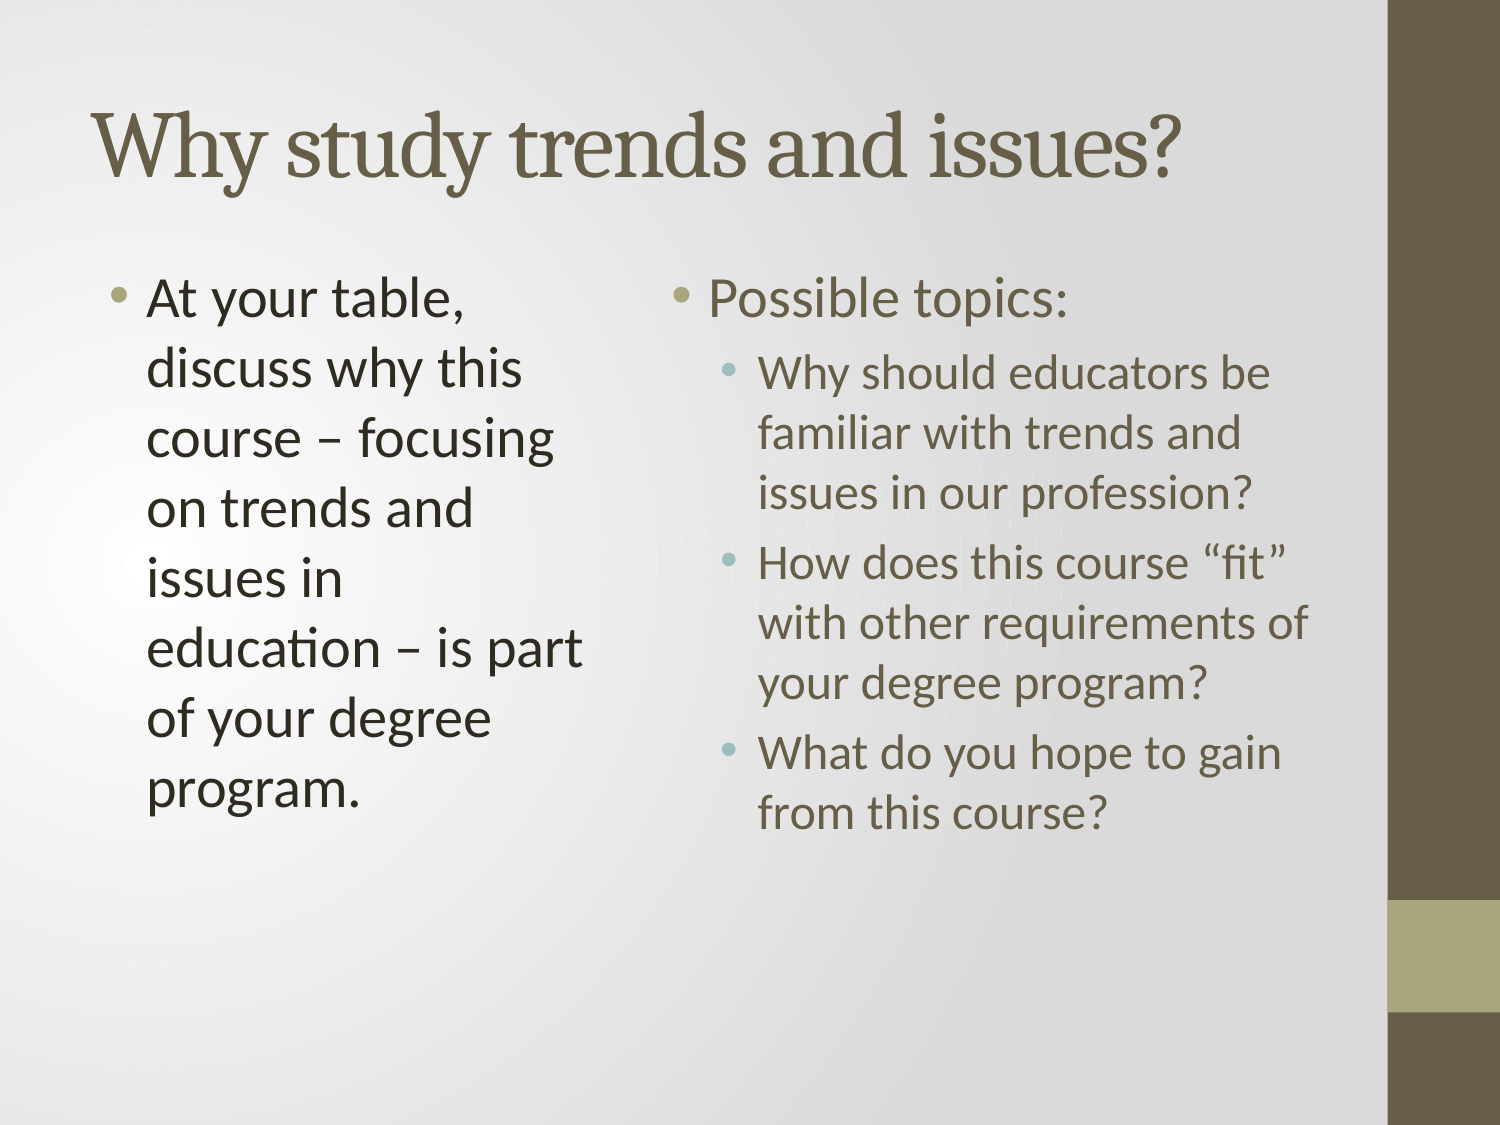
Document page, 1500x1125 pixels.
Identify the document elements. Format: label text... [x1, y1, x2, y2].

title Why study trends and issues? [75, 45, 1325, 233]
list Possible topics: Why should educators be familiar with trends and issues in our profession? How does this course “fit” with other requirements of your degree program? What do you hope to gain from this course? [637, 251, 1326, 1006]
list At your table, discuss why this course – focusing on trends and issues in education – is part of your degree program. [74, 251, 601, 1006]
